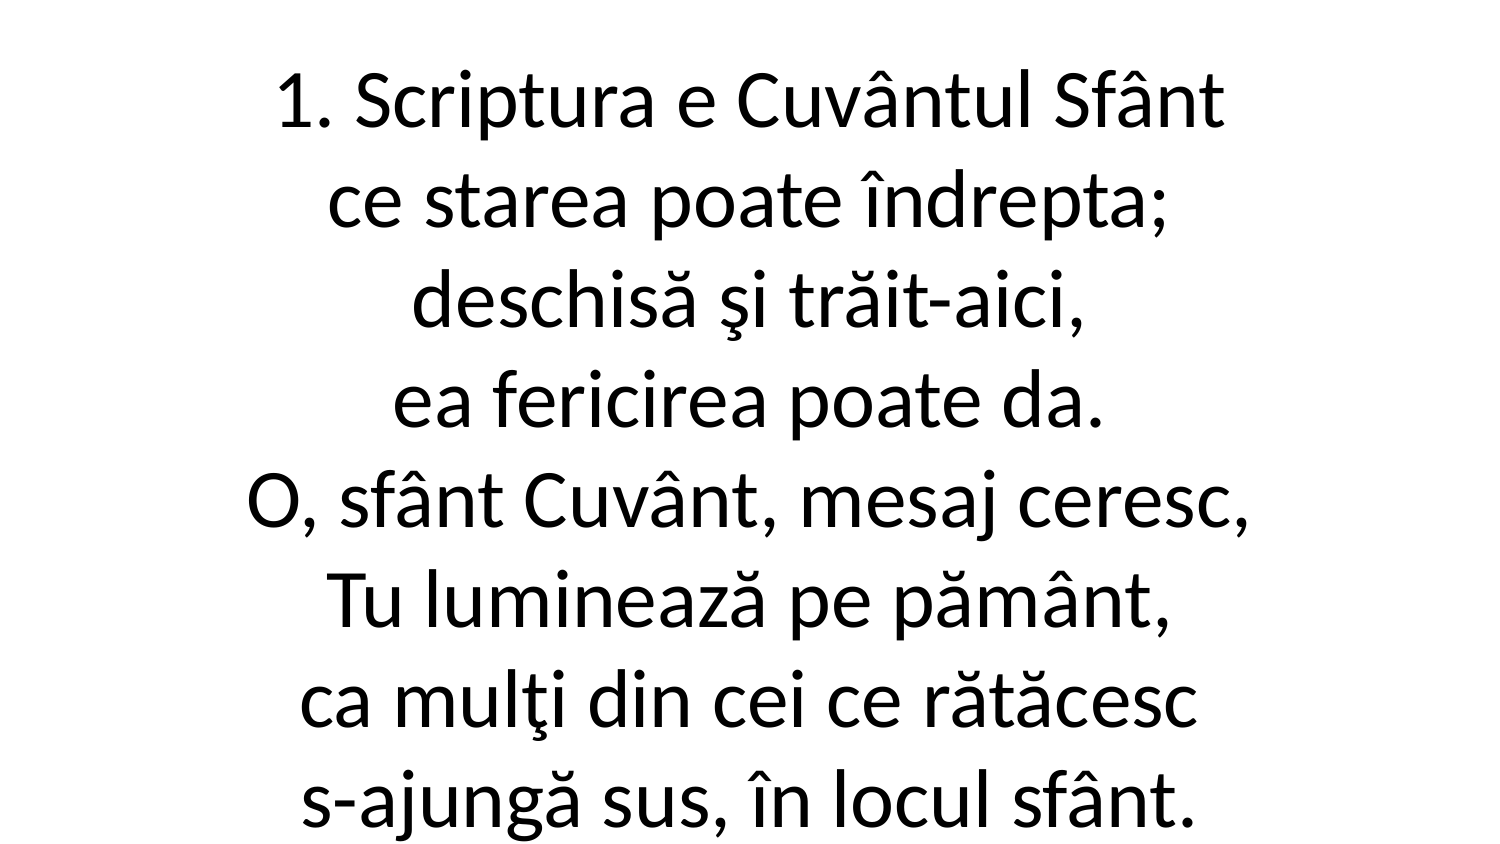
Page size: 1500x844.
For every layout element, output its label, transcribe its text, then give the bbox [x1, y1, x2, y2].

text_box 1. Scriptura e Cuvântul Sfânt ce starea poate îndrepta; deschisă şi trăit-aici, ea fericirea poate da. O, sfânt Cuvânt, mesaj ceresc, Tu luminează pe pământ, ca mulţi din cei ce rătăcesc s-ajungă sus, în locul sfânt. [231, 0, 1269, 844]
